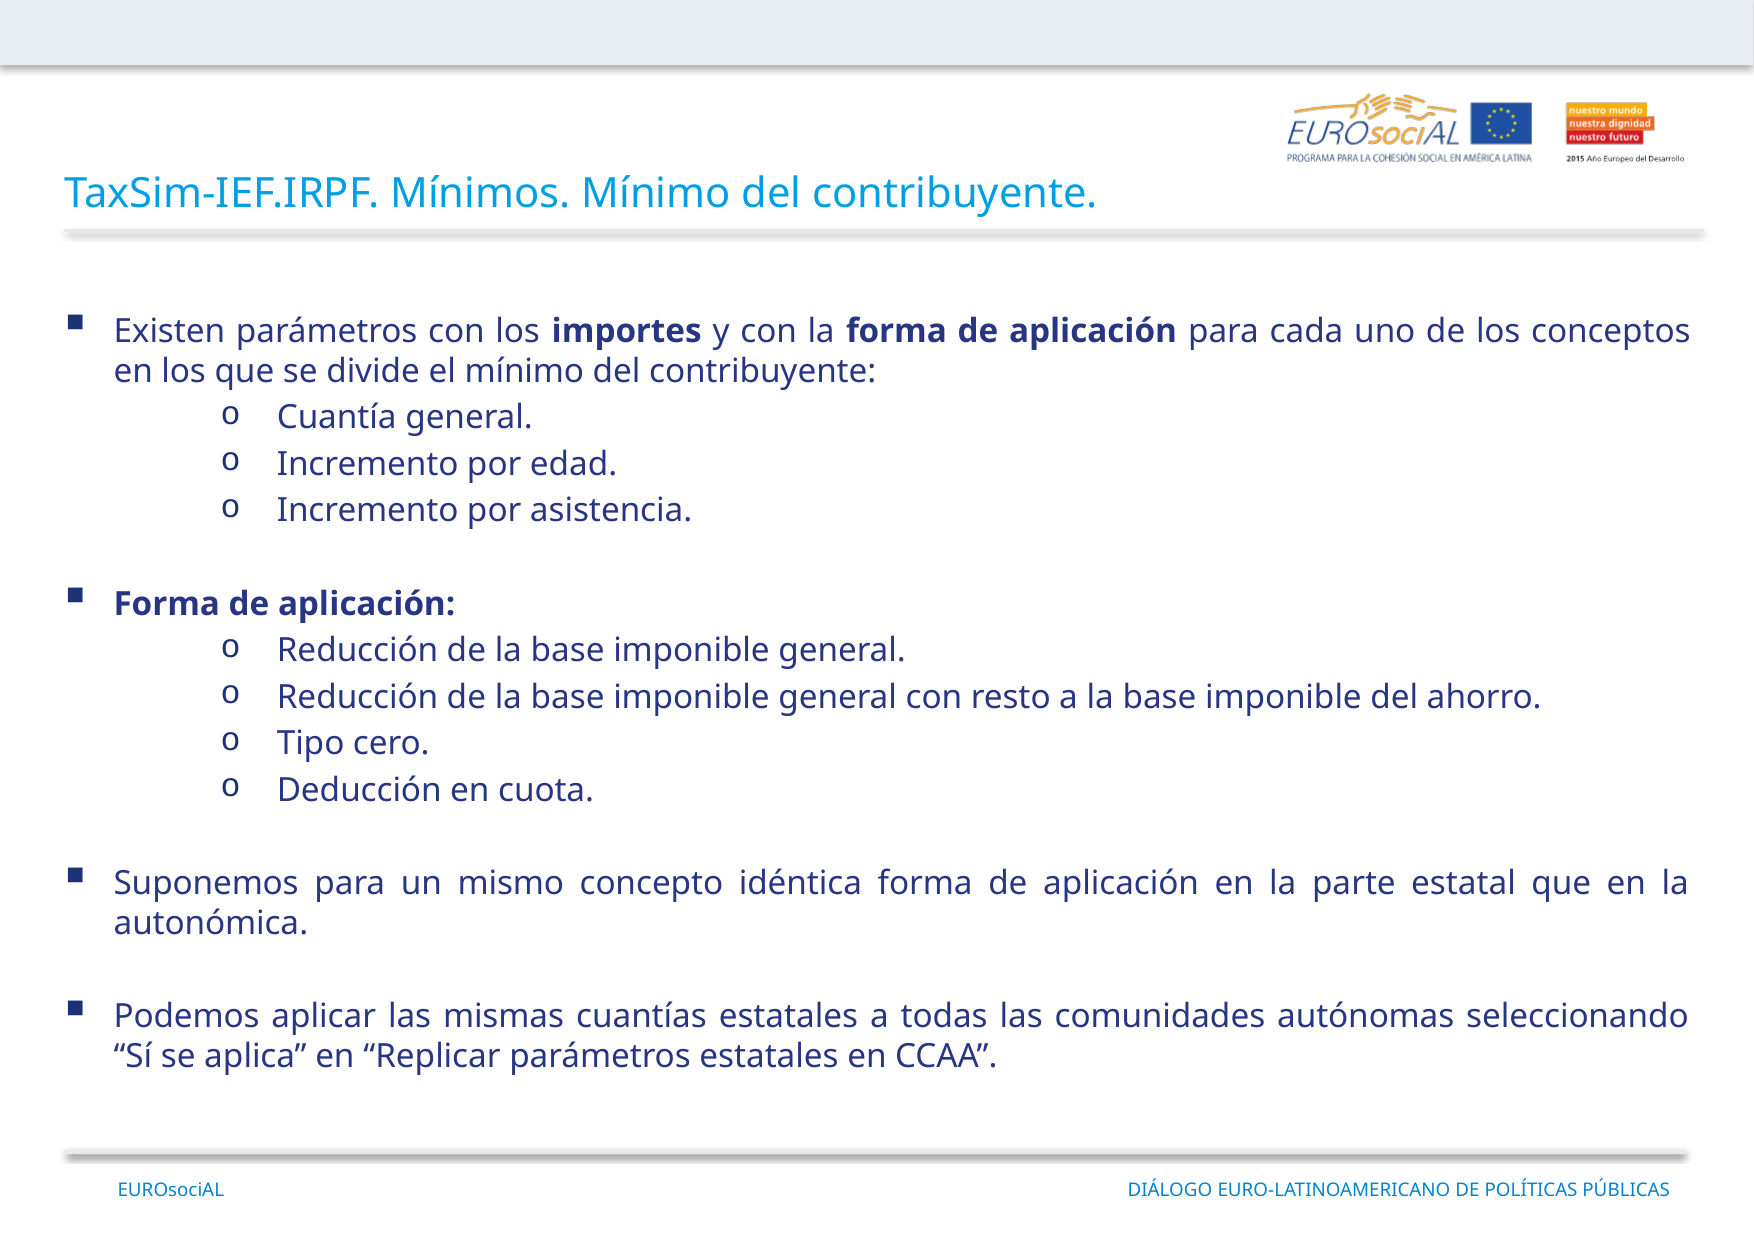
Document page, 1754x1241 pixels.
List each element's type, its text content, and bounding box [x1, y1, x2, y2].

picture [1278, 88, 1692, 173]
text_box Existen parámetros con los importes y con la forma de aplicación para cada uno de los conceptos en los que se divide el mínimo del contribuyente: Cuantía general. Incremento por edad. Incremento por asistencia. Forma de aplicación: Reducción de la base imponible general. Reducción de la base imponible general con resto a la base imponible del ahorro. Tipo cero. Deducción en cuota. Suponemos para un mismo concepto idéntica forma de aplicación en la parte estatal que en la autonómica. Podemos aplicar las mismas cuantías estatales a todas las comunidades autónomas seleccionando “Sí se aplica” en “Replicar parámetros estatales en CCAA”. [64, 289, 1692, 1140]
text_box TaxSim-IEF.IRPF. Mínimos. Mínimo del contribuyente. [49, 158, 1628, 233]
